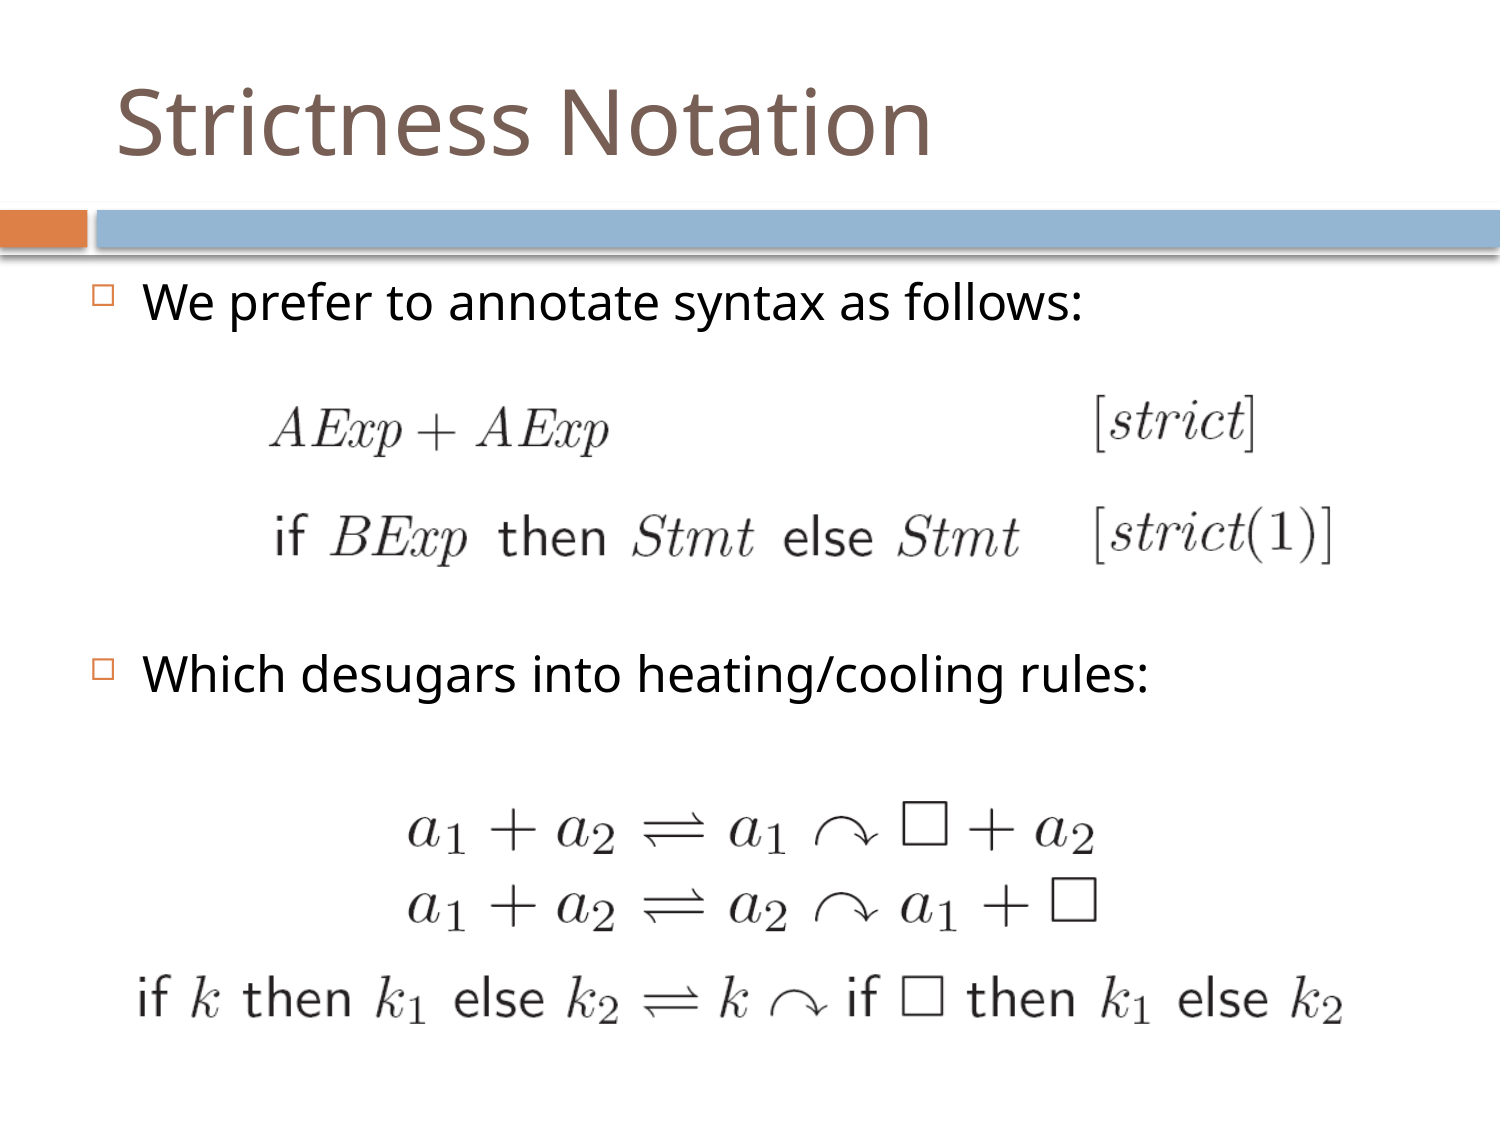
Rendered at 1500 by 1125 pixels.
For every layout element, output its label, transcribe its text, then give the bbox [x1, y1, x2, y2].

title Strictness Notation [100, 37, 1438, 200]
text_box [254, 390, 1338, 576]
list We prefer to annotate syntax as follows: Which desugars into heating/cooling rules: [75, 262, 1425, 1075]
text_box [124, 799, 1363, 1038]
